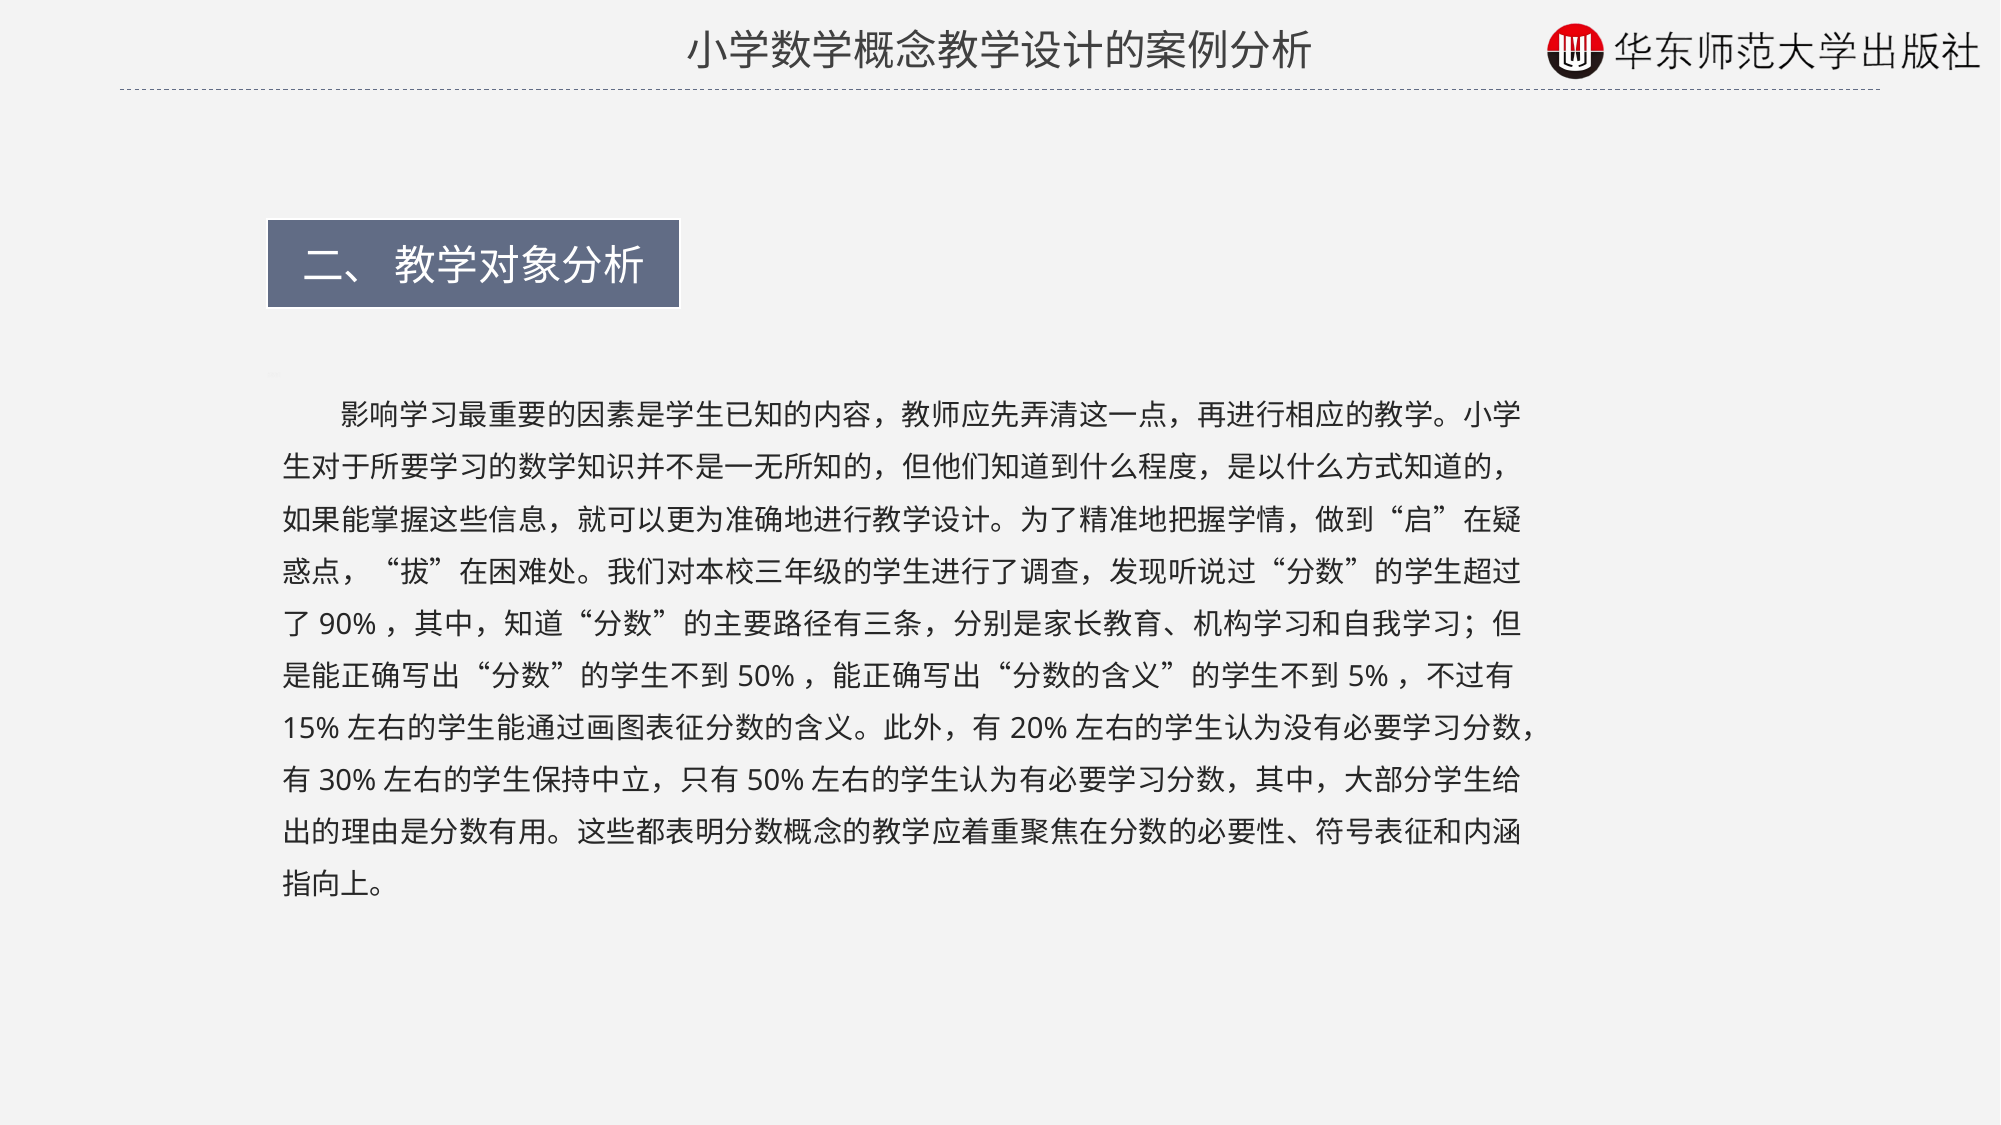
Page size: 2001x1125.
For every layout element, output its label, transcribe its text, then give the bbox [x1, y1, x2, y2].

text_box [1536, 13, 1989, 83]
text_box 二、 教学对象分析 [266, 218, 681, 309]
text_box 影响学习最重要的因素是学生已知的内容，教师应先弄清这一点，再进行相应的教学。小学生对于所要学习的数学知识并不是一无所知的，但他们知道到什么程度，是以什么方式知道的，如果能掌握这些信息，就可以更为准确地进行教学设计。为了精准地把握学情，做到“启”在疑惑点，“拔”在困难处。我们对本校三年级的学生进行了调查，发现听说过“分数”的学生超过了90%，其中，知道“分数”的主要路径有三条，分别是家长教育、机构学习和自我学习；但是能正确写出“分数”的学生不到50%，能正确写出“分数的含义”的学生不到5%，不过有15%左右的学生能通过画图表征分数的含义。此外，有20%左右的学生认为没有必要学习分数，有30%左右的学生保持中立，只有50%左右的学生认为有必要学习分数，其中，大部分学生给出的理由是分数有用。这些都表明分数概念的教学应着重聚焦在分数的必要性、符号表征和内涵指向上。 [267, 372, 1537, 908]
text_box 小学数学概念教学设计的案例分析 [680, 23, 1320, 74]
